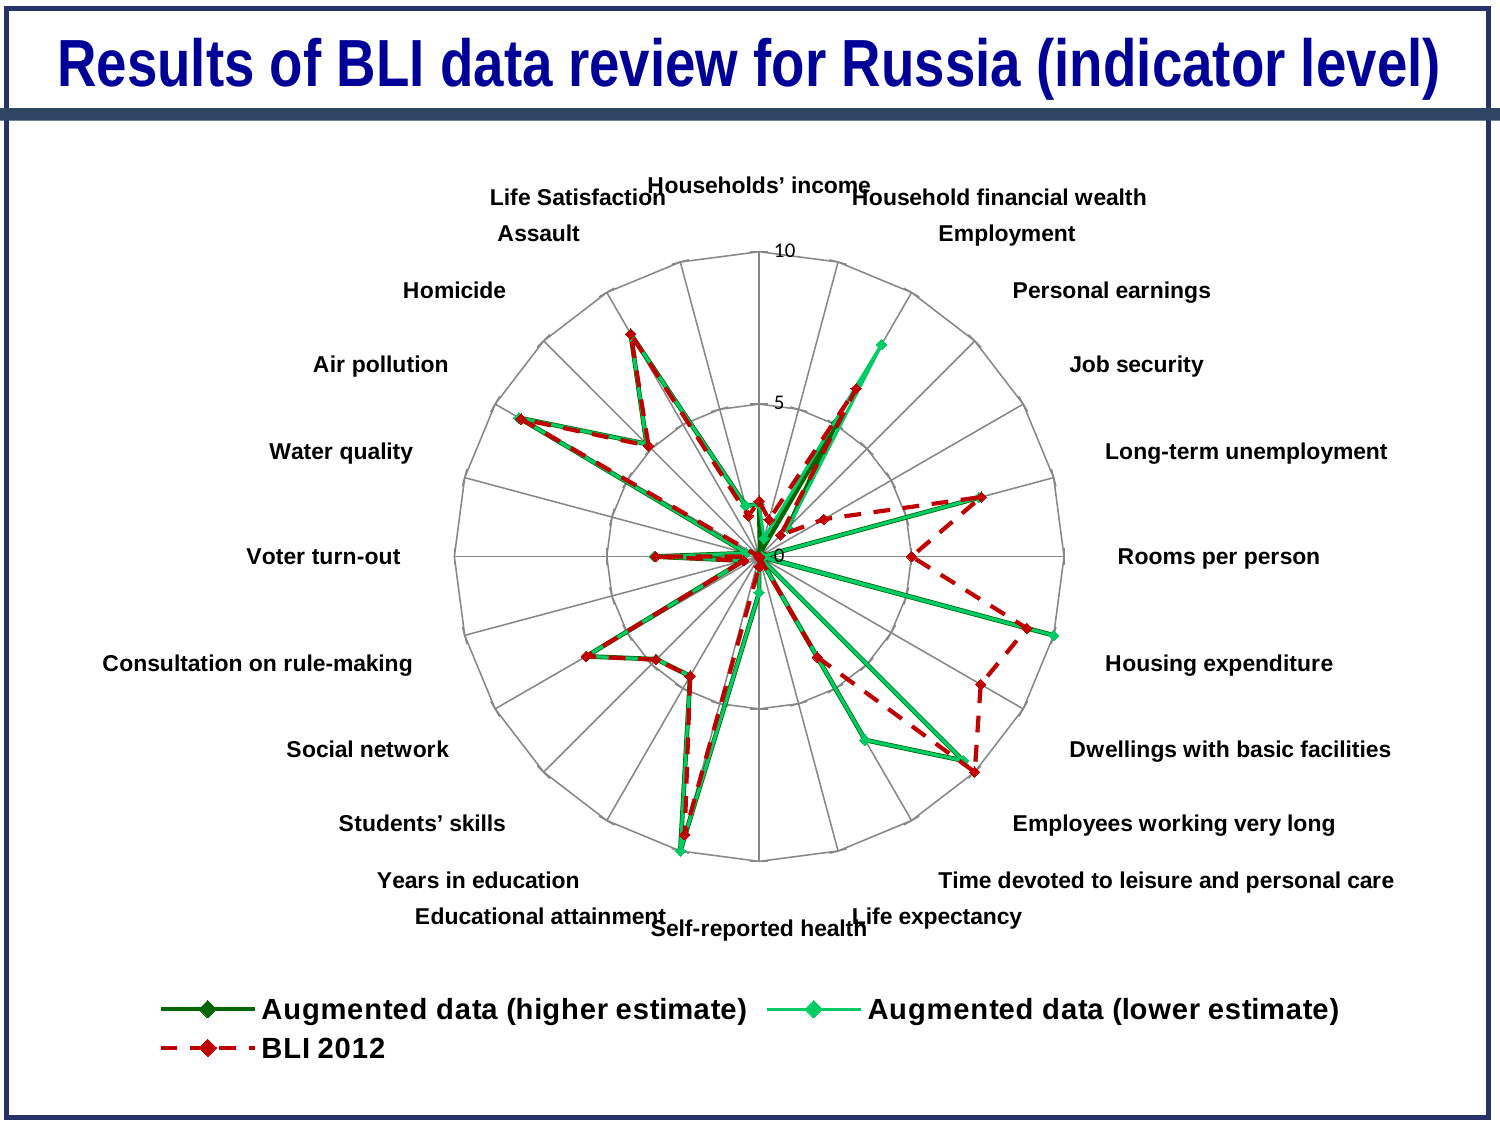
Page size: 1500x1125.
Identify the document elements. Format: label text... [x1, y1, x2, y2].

title Results of BLI data review for Russia (indicator level) [0, 7, 1500, 113]
chart [74, 136, 1426, 1071]
text_box [6, 115, 1489, 1118]
